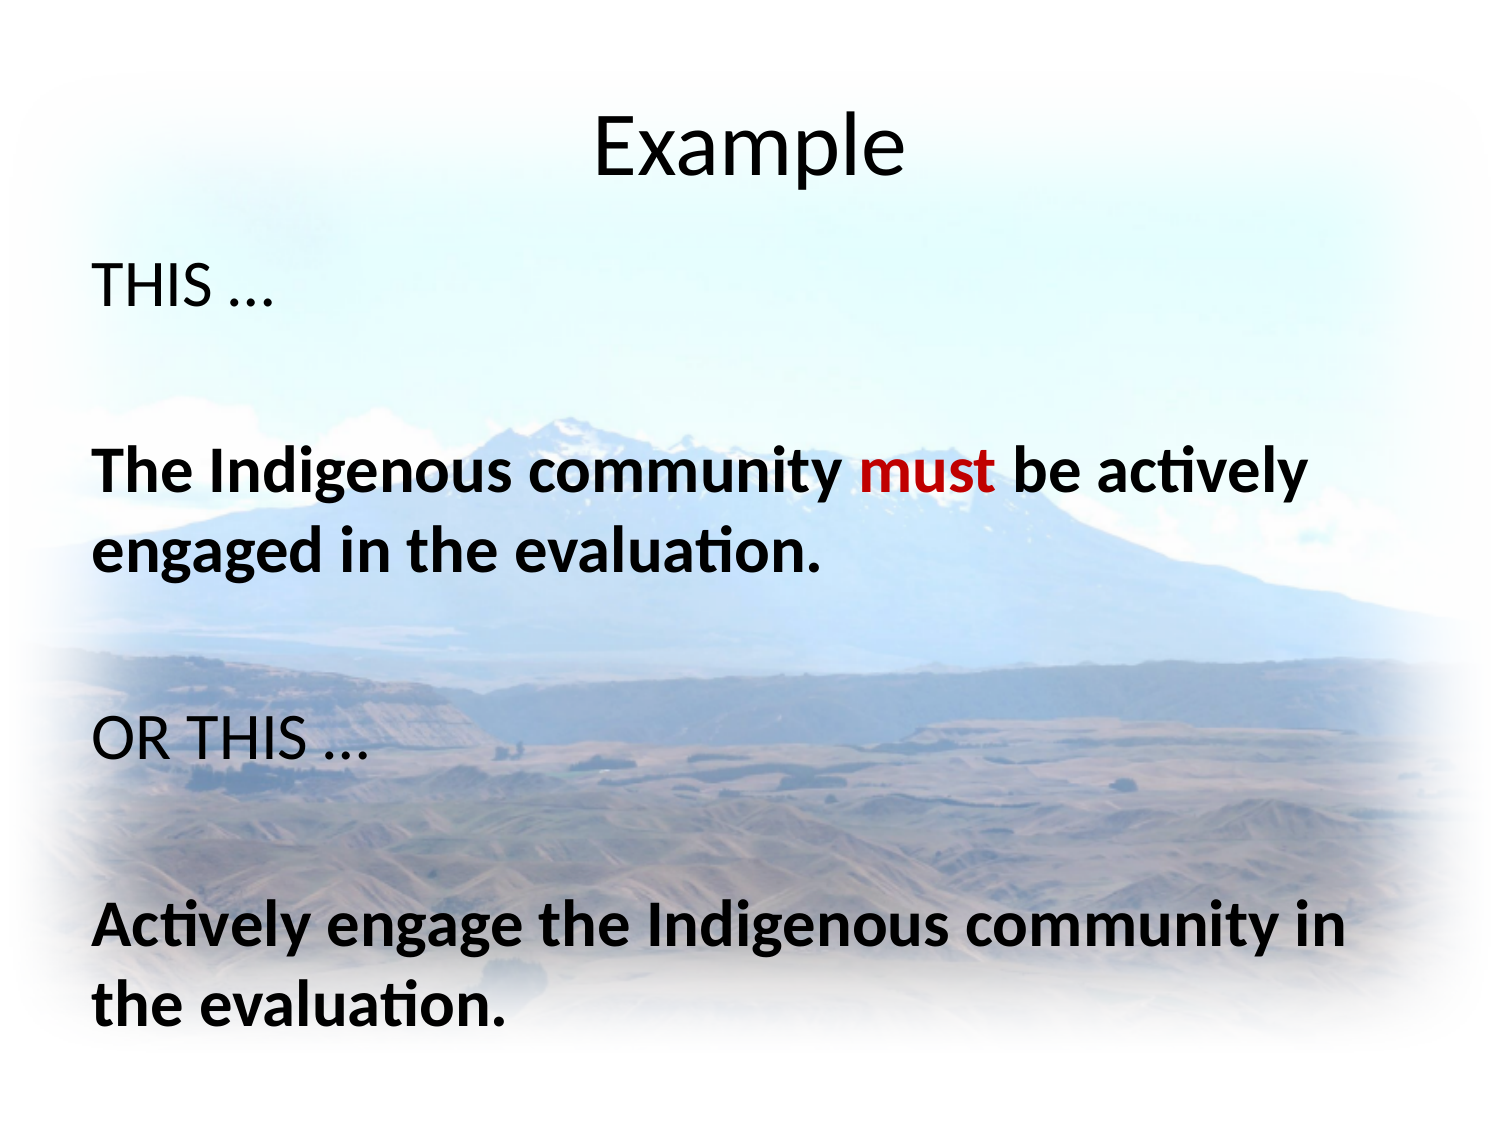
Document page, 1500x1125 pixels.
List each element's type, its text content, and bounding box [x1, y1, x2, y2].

title Example [75, 45, 1425, 233]
list THIS … The Indigenous community must be actively engaged in the evaluation. OR THIS … Actively engage the Indigenous community in the evaluation. [76, 231, 1427, 1052]
